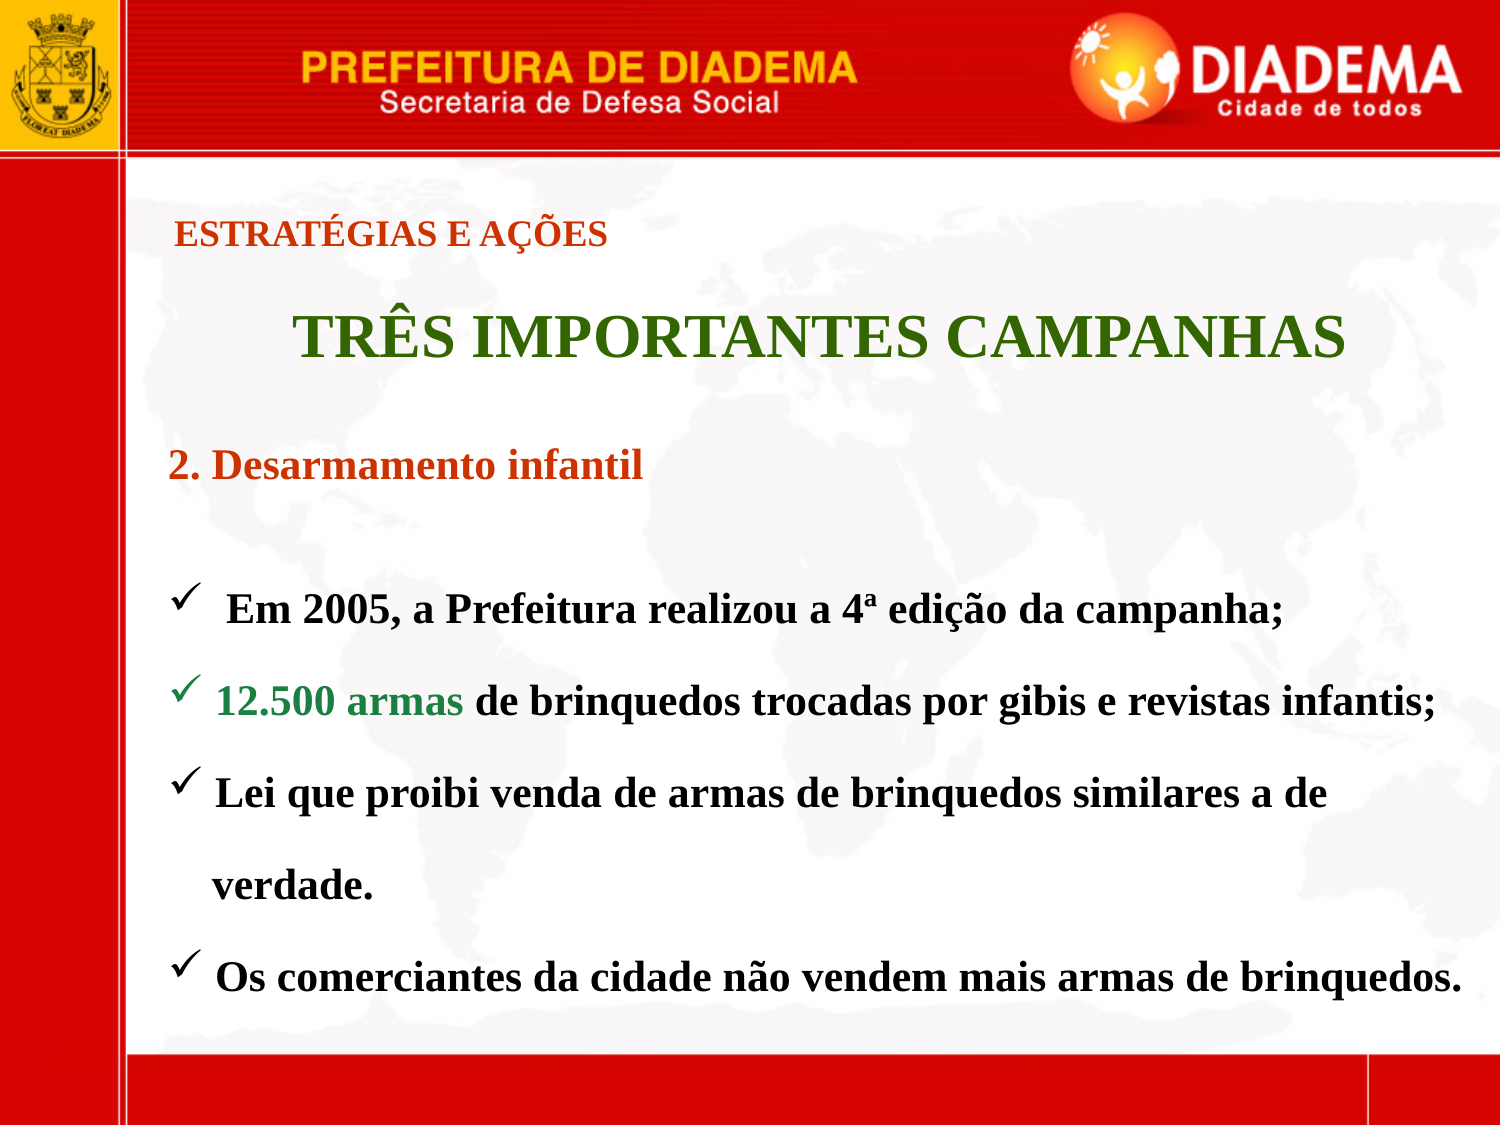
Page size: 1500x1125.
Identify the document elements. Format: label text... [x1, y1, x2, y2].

picture [0, 0, 1500, 1125]
text_box 2. Desarmamento infantil Em 2005, a Prefeitura realizou a 4ª edição da campanha; 12.500 armas de brinquedos trocadas por gibis e revistas infantis; Lei que proibi venda de armas de brinquedos similares a de verdade. Os comerciantes da cidade não vendem mais armas de brinquedos. [153, 428, 1500, 1125]
text_box TRÊS IMPORTANTES CAMPANHAS [141, 288, 1500, 378]
text_box ESTRATÉGIAS E AÇÕES [159, 202, 1263, 262]
